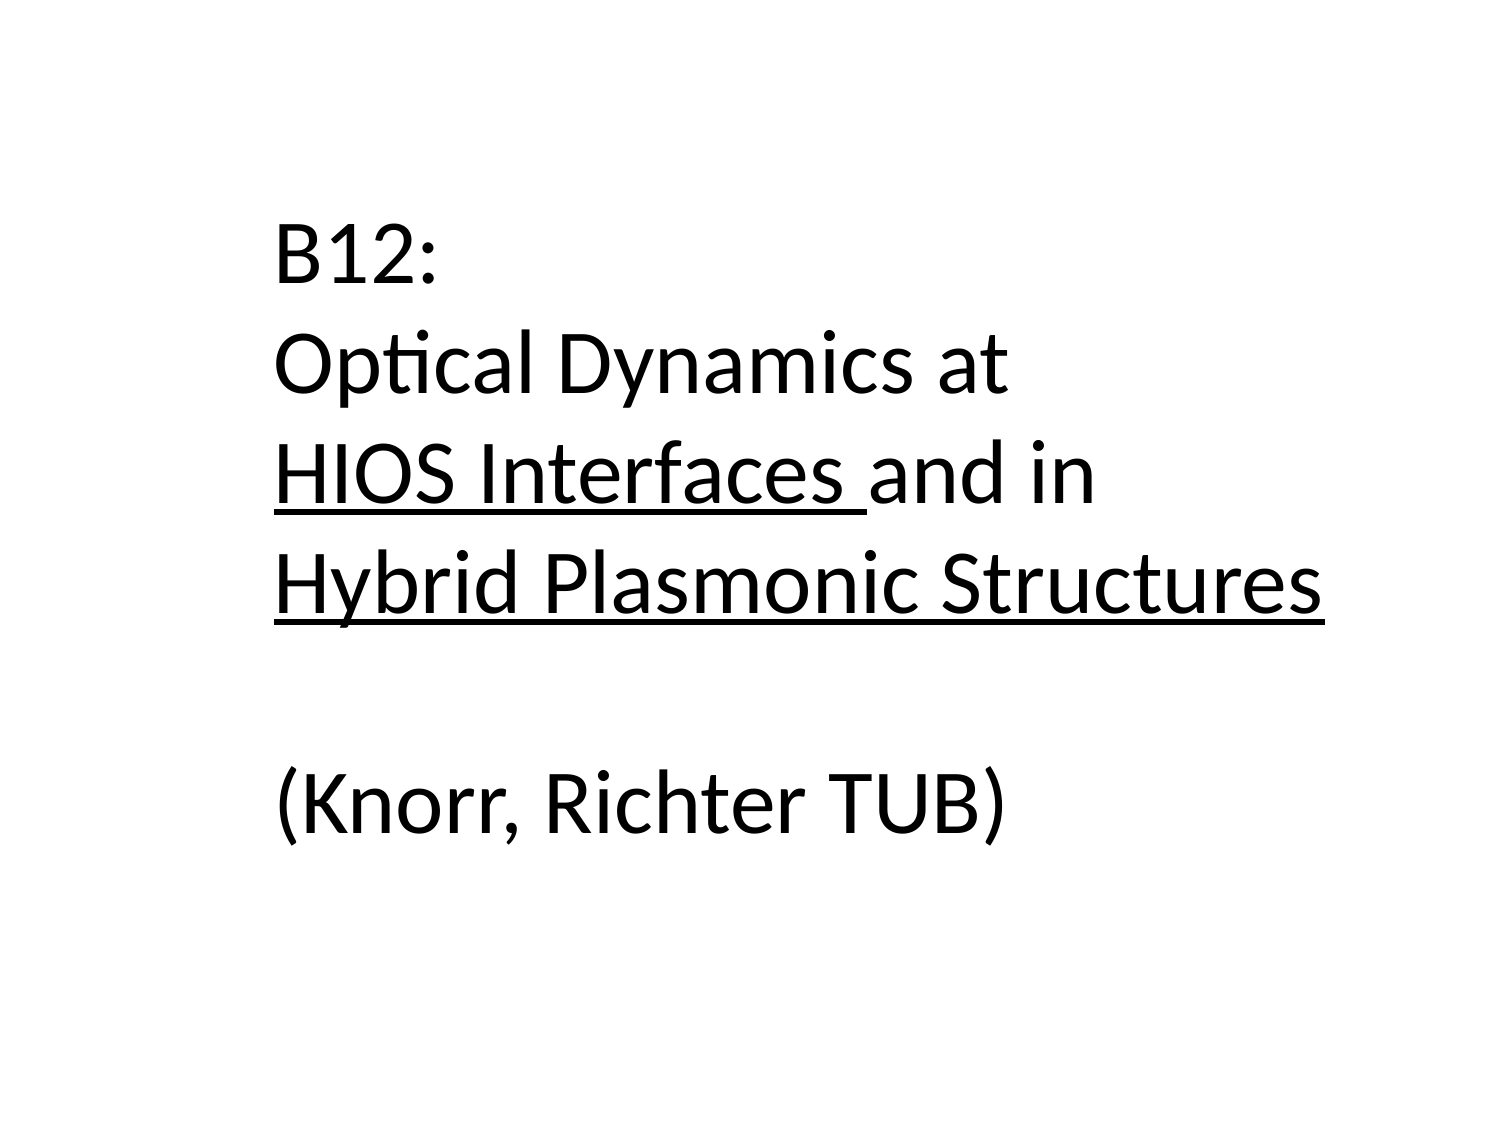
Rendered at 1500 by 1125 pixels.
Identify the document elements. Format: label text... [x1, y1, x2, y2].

text_box B12: Optical Dynamics at HIOS Interfaces and in Hybrid Plasmonic Structures (Knorr, Richter TUB) [258, 184, 1341, 969]
